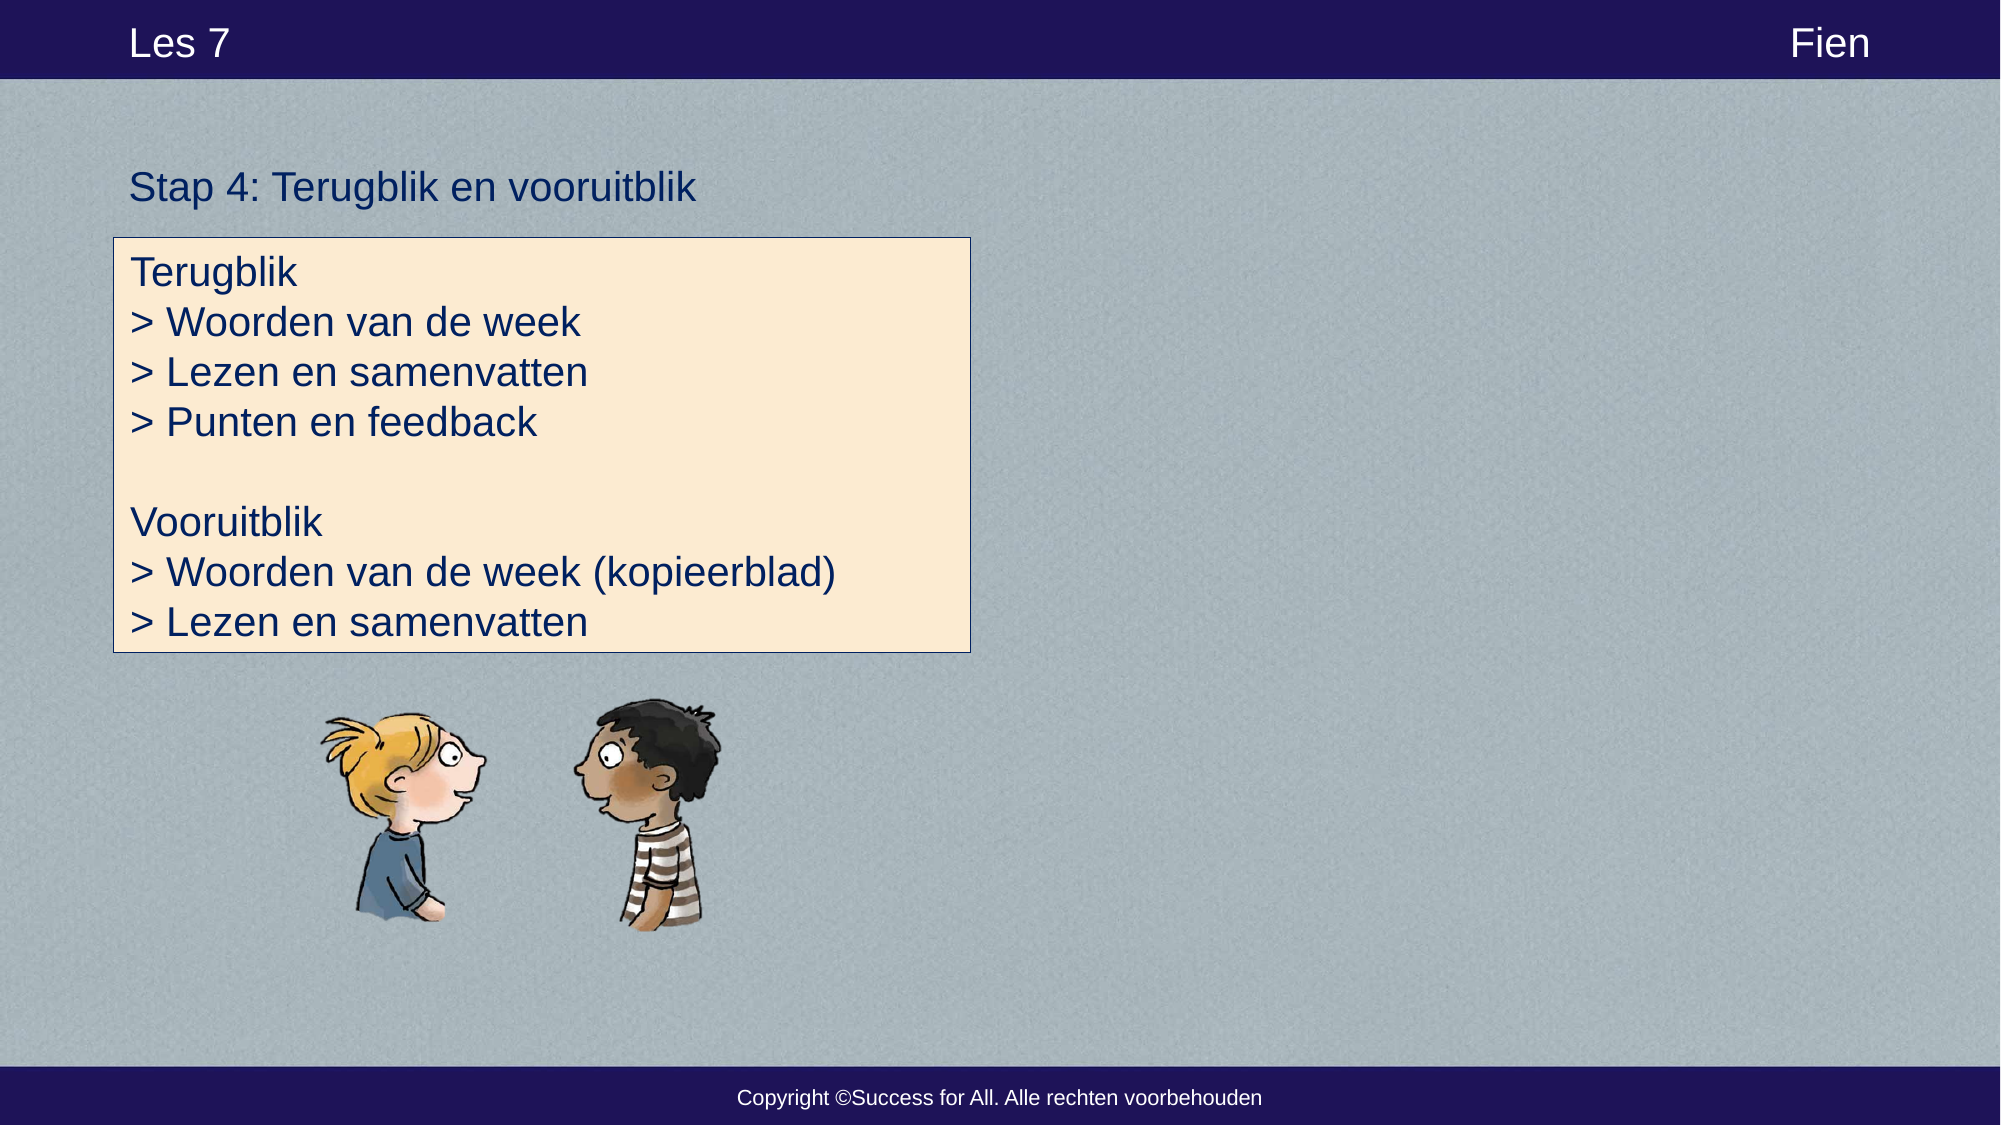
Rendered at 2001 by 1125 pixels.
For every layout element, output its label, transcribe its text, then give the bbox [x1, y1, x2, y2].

text_box Fien [999, 8, 1886, 73]
text_box Les 7 [114, 8, 354, 73]
picture [0, 0, 2001, 1125]
text_box Stap 4: Terugblik en vooruitblik [114, 152, 907, 218]
text_box Copyright ©Success for All. Alle rechten voorbehouden [0, 1076, 2000, 1125]
text_box Terugblik > Woorden van de week > Lezen en samenvatten > Punten en feedback Vooruitblik > Woorden van de week (kopieerblad) > Lezen en samenvatten [113, 237, 971, 653]
